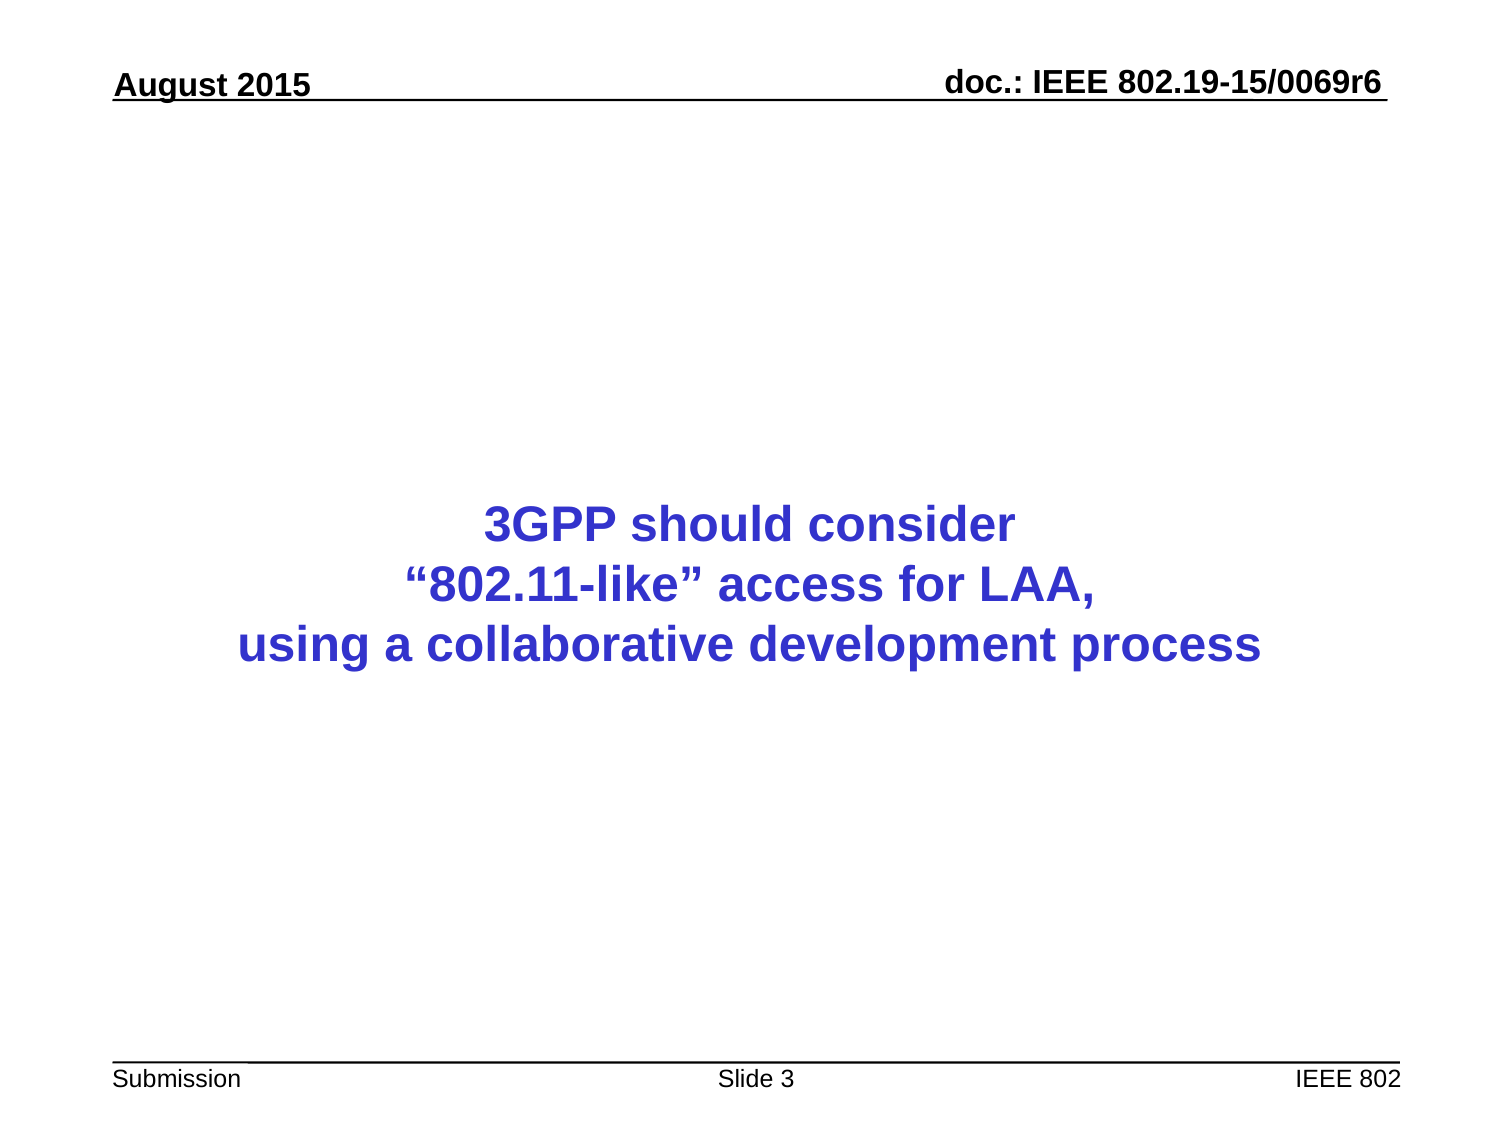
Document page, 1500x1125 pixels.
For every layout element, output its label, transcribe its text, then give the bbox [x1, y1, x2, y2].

slide_number Slide 3 [709, 1061, 803, 1093]
title 3GPP should consider “802.11-like” access for LAA, using a collaborative development process [112, 125, 1388, 1038]
footer IEEE 802 [1294, 1061, 1402, 1093]
